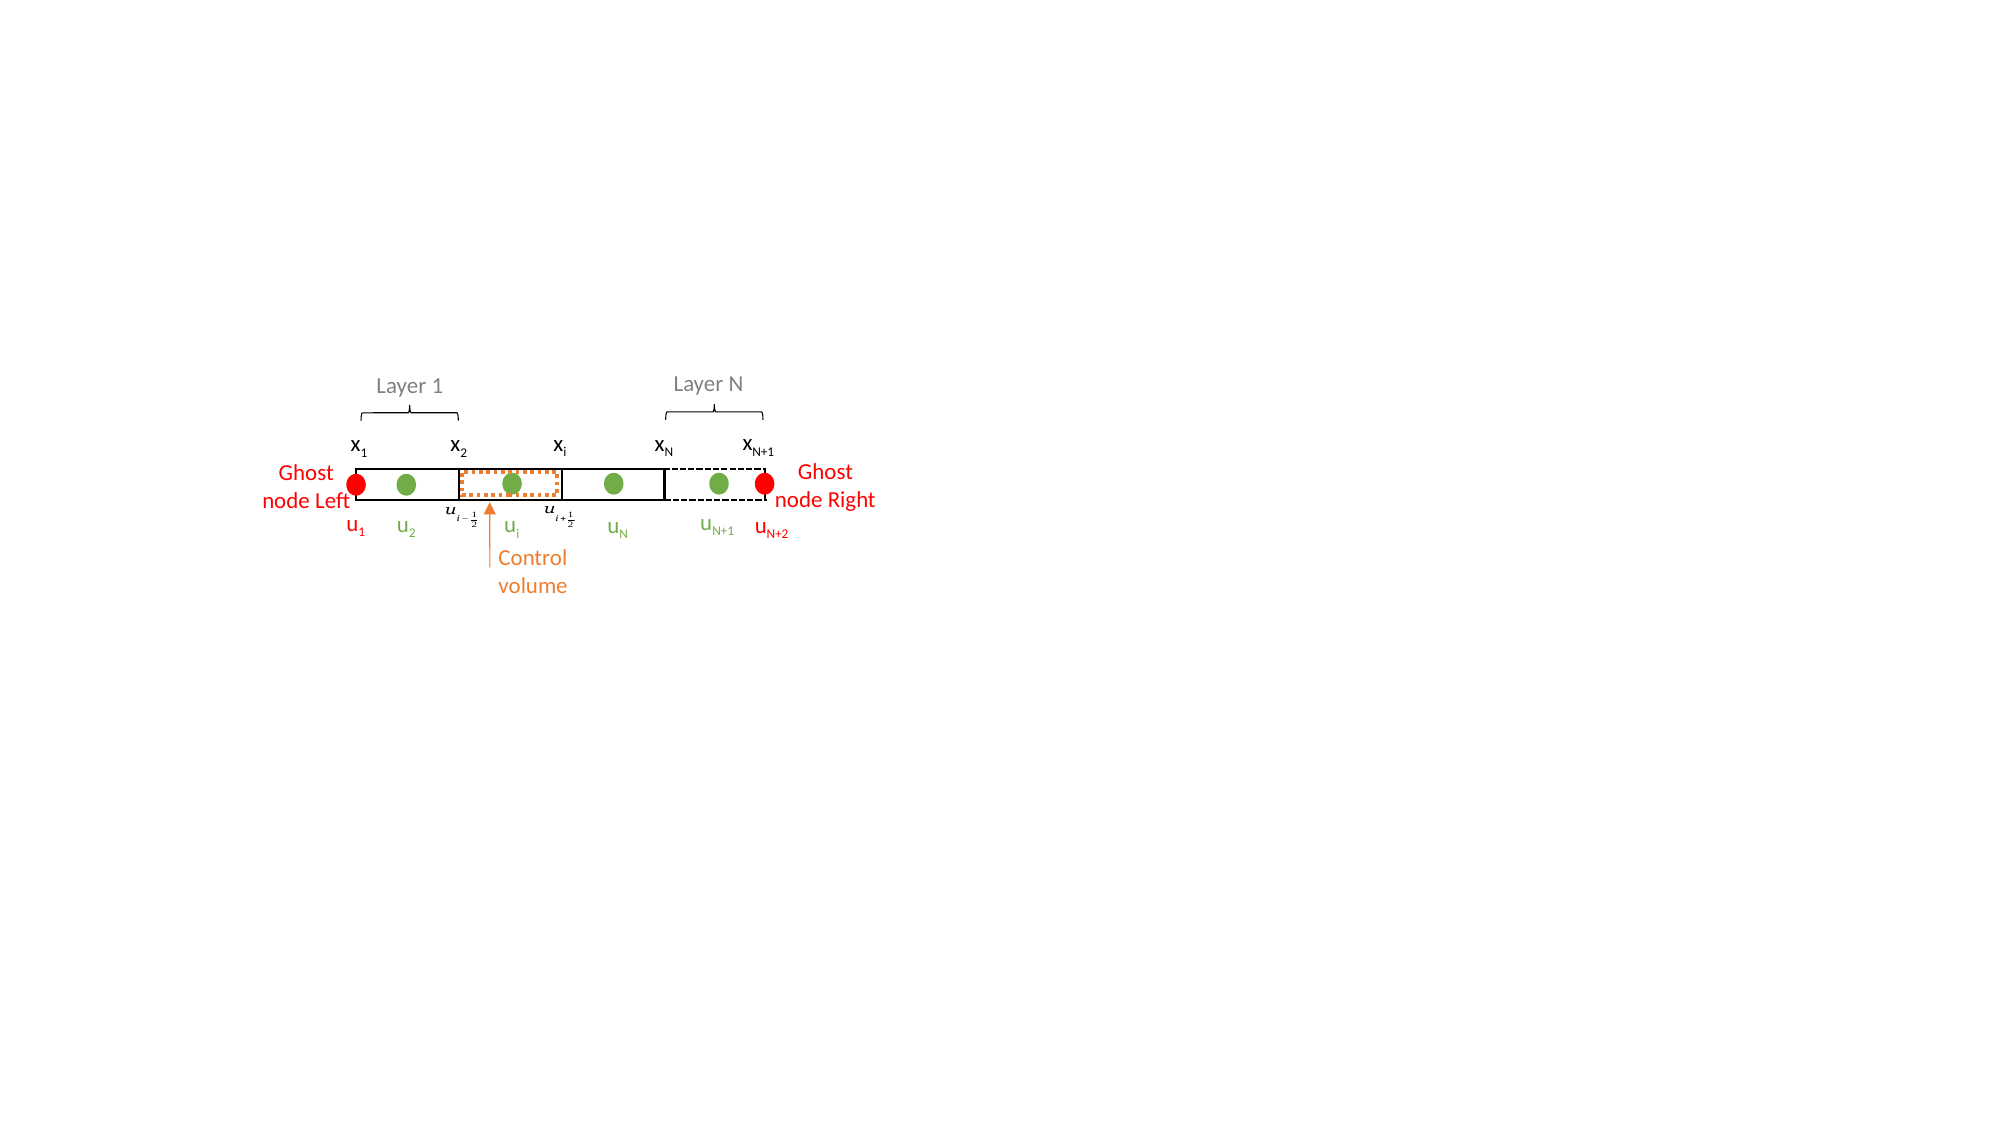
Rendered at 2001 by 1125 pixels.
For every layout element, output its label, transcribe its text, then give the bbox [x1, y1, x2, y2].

text_box Ghost node Right [757, 449, 894, 519]
text_box Layer 1 [361, 363, 470, 406]
text_box [753, 471, 764, 496]
text_box [602, 471, 625, 496]
text_box [665, 404, 764, 420]
text_box [708, 471, 730, 496]
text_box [331, 499, 812, 546]
text_box [765, 471, 776, 496]
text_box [335, 420, 800, 465]
text_box [461, 471, 558, 496]
text_box Ghost node Left [246, 450, 366, 521]
text_box [345, 472, 367, 497]
text_box [366, 468, 458, 499]
text_box [561, 468, 666, 499]
text_box [395, 472, 418, 497]
text_box [458, 468, 561, 499]
text_box [360, 406, 459, 420]
text_box Control volume [483, 546, 592, 606]
text_box Layer N [658, 361, 767, 404]
